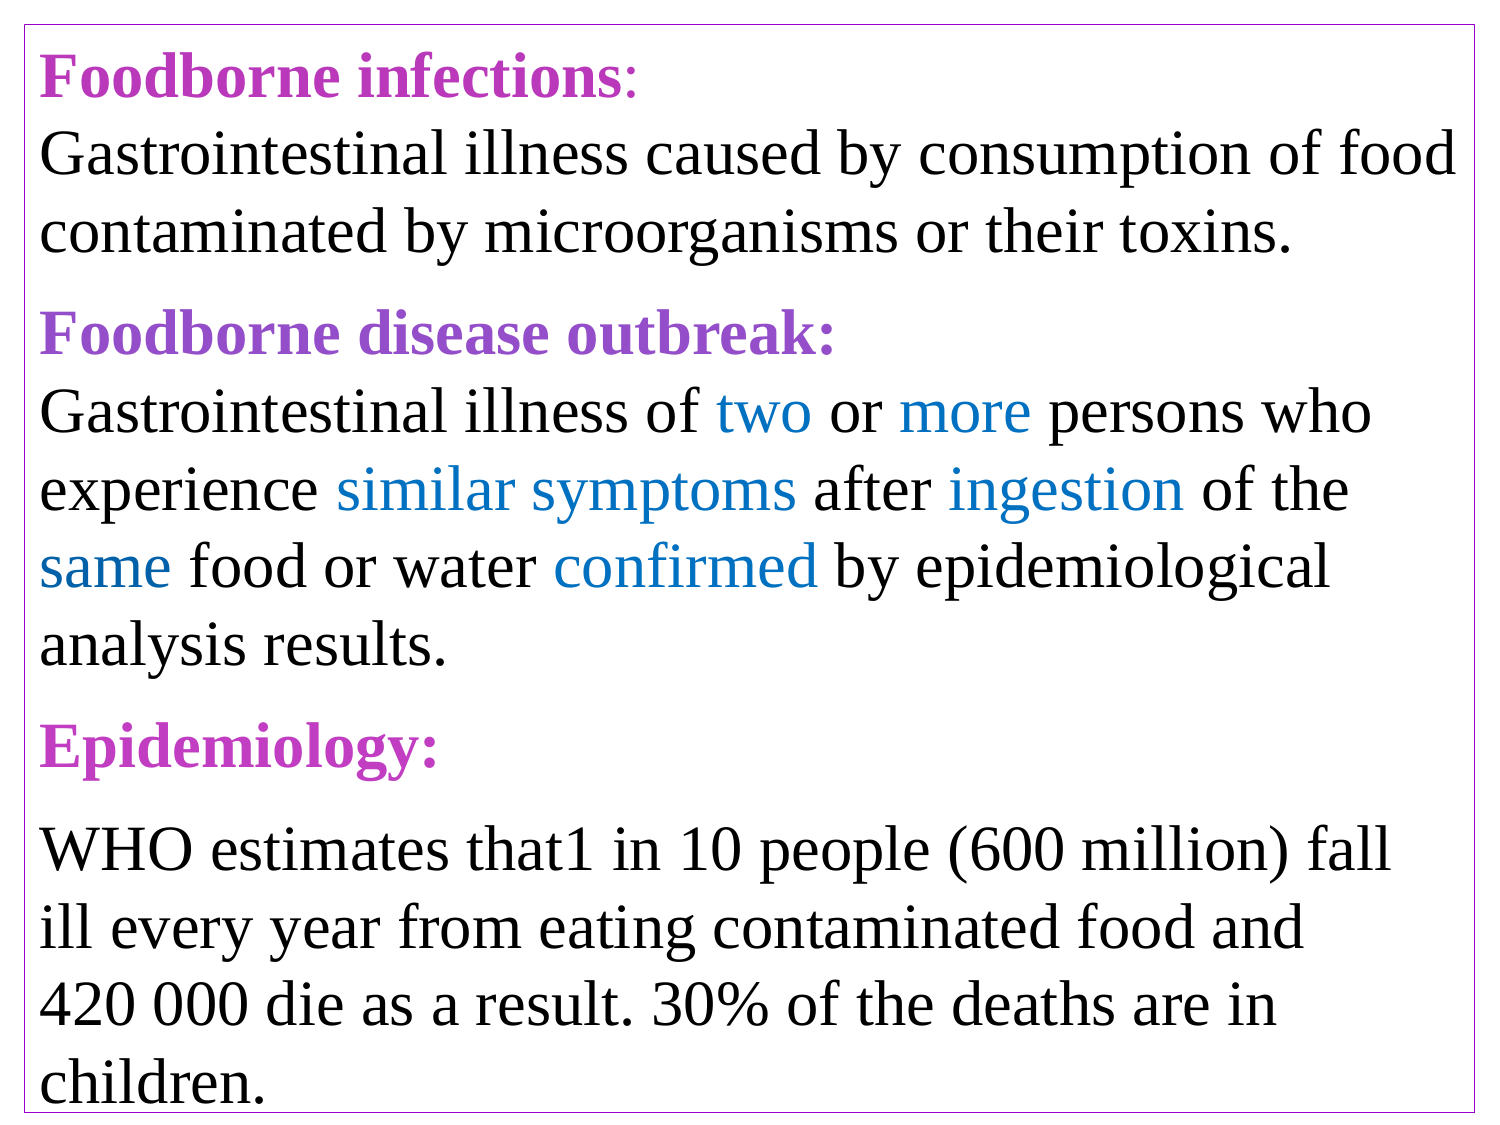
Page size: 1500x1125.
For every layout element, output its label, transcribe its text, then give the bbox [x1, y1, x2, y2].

subtitle Foodborne infections: Gastrointestinal illness caused by consumption of food contaminated by microorganisms or their toxins. Foodborne disease outbreak: Gastrointestinal illness of two or more persons who experience similar symptoms after ingestion of the same food or water confirmed by epidemiological analysis results. Epidemiology: WHO estimates that1 in 10 people (600 million) fall ill every year from eating contaminated food and 420 000 die as a result. 30% of the deaths are in children. [24, 24, 1475, 1113]
